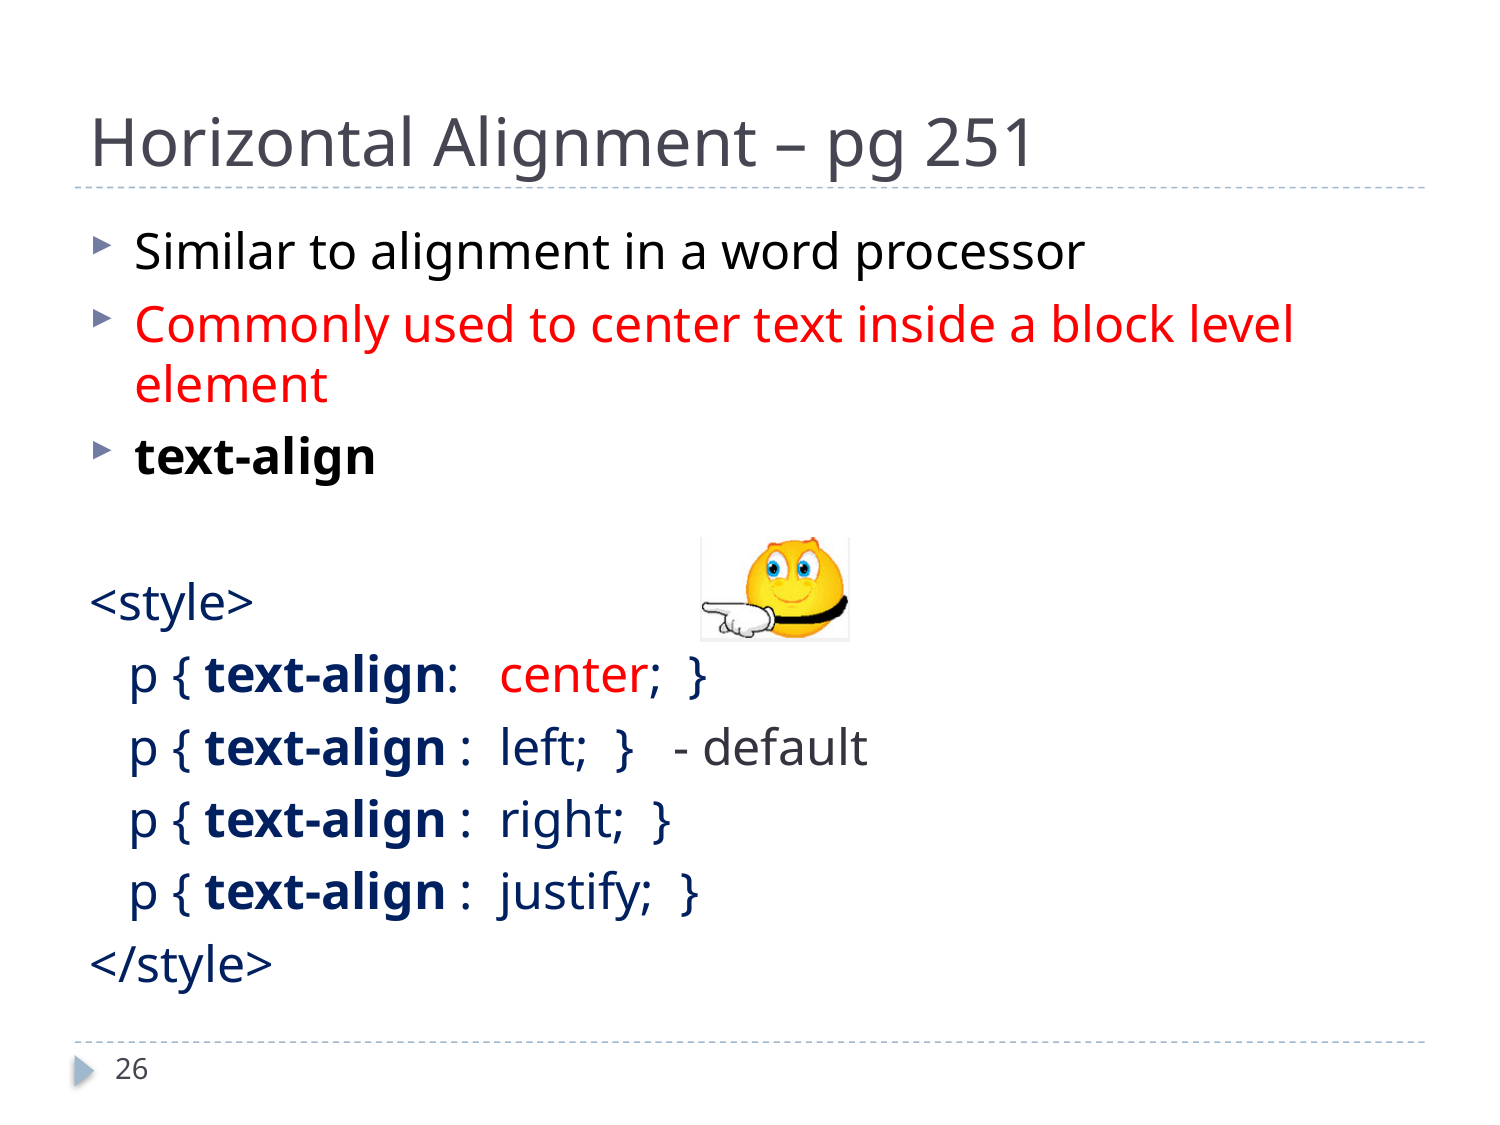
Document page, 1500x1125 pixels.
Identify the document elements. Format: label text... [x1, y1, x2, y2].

title Horizontal Alignment – pg 251 [75, 24, 1425, 188]
picture [699, 537, 851, 642]
list Similar to alignment in a word processor Commonly used to center text inside a block level element text-align <style> p { text-align: center; } p { text-align : left; } - default p { text-align : right; } p { text-align : justify; } </style> [75, 212, 1425, 1113]
